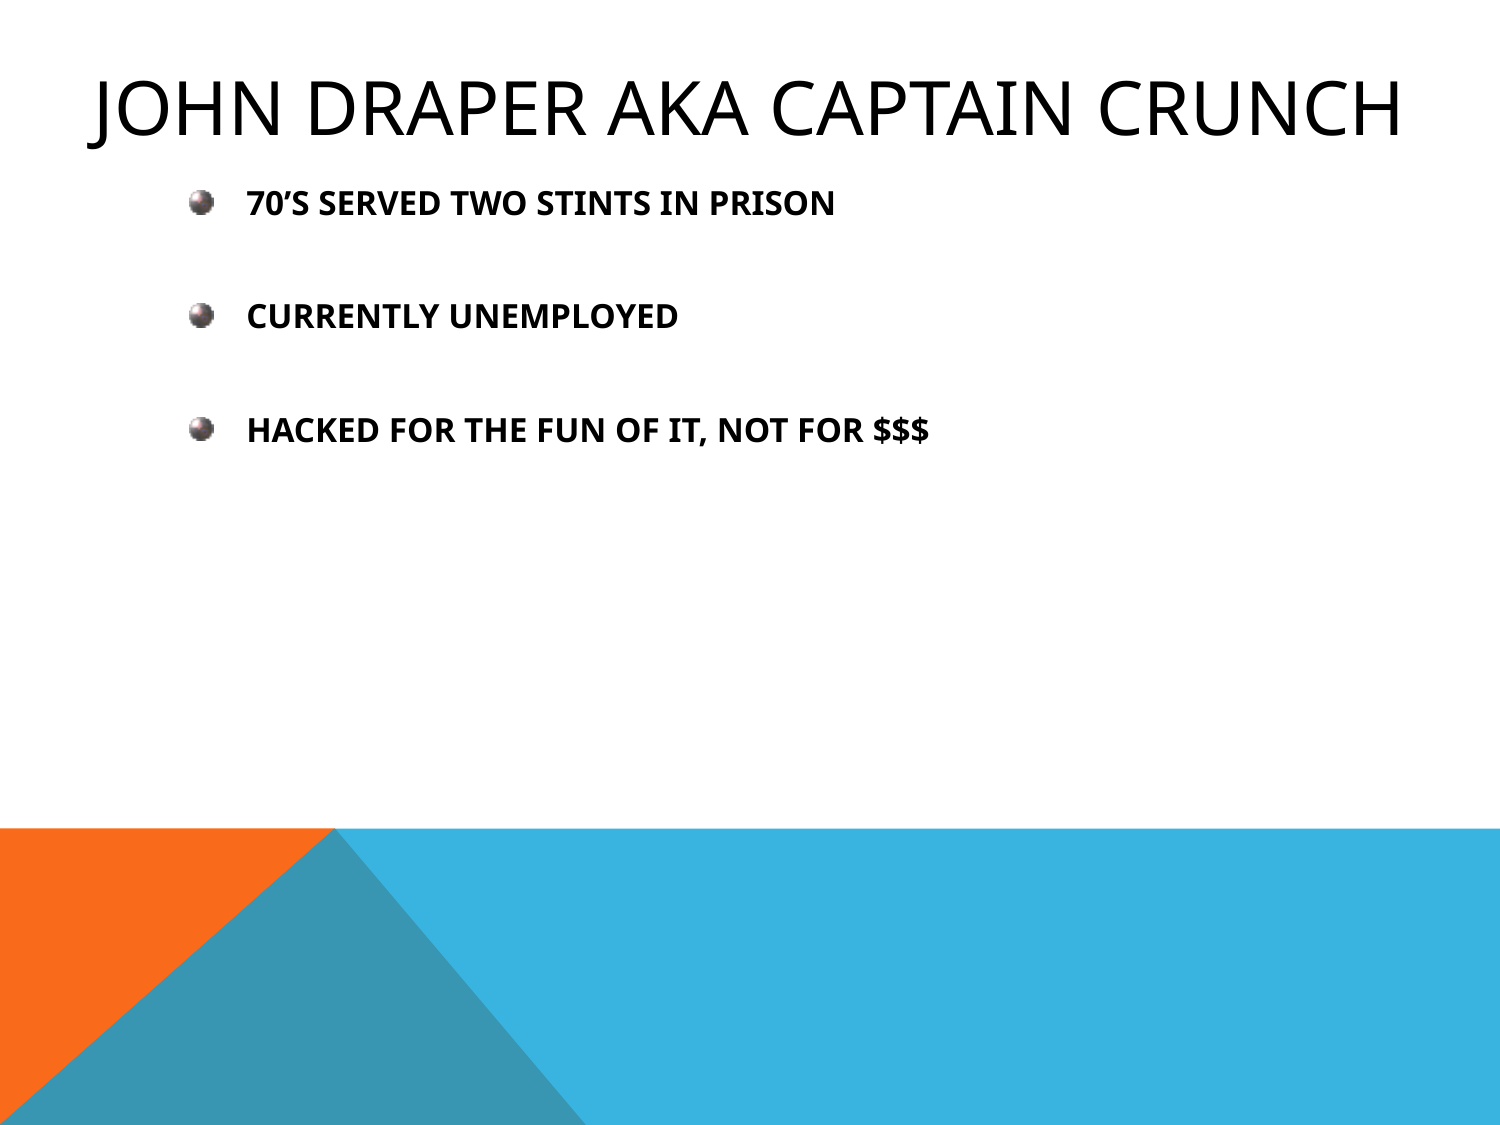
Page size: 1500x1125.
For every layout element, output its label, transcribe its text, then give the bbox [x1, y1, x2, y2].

title John draper aka captain crunch [0, 60, 1500, 150]
picture [189, 190, 214, 215]
list 70’S SERVED TWO STINTS IN PRISON CURRENTLY UNEMPLOYED HACKED FOR THE FUN OF IT, NOT FOR $$$ [174, 174, 1409, 763]
picture [189, 303, 214, 328]
picture [189, 417, 214, 441]
